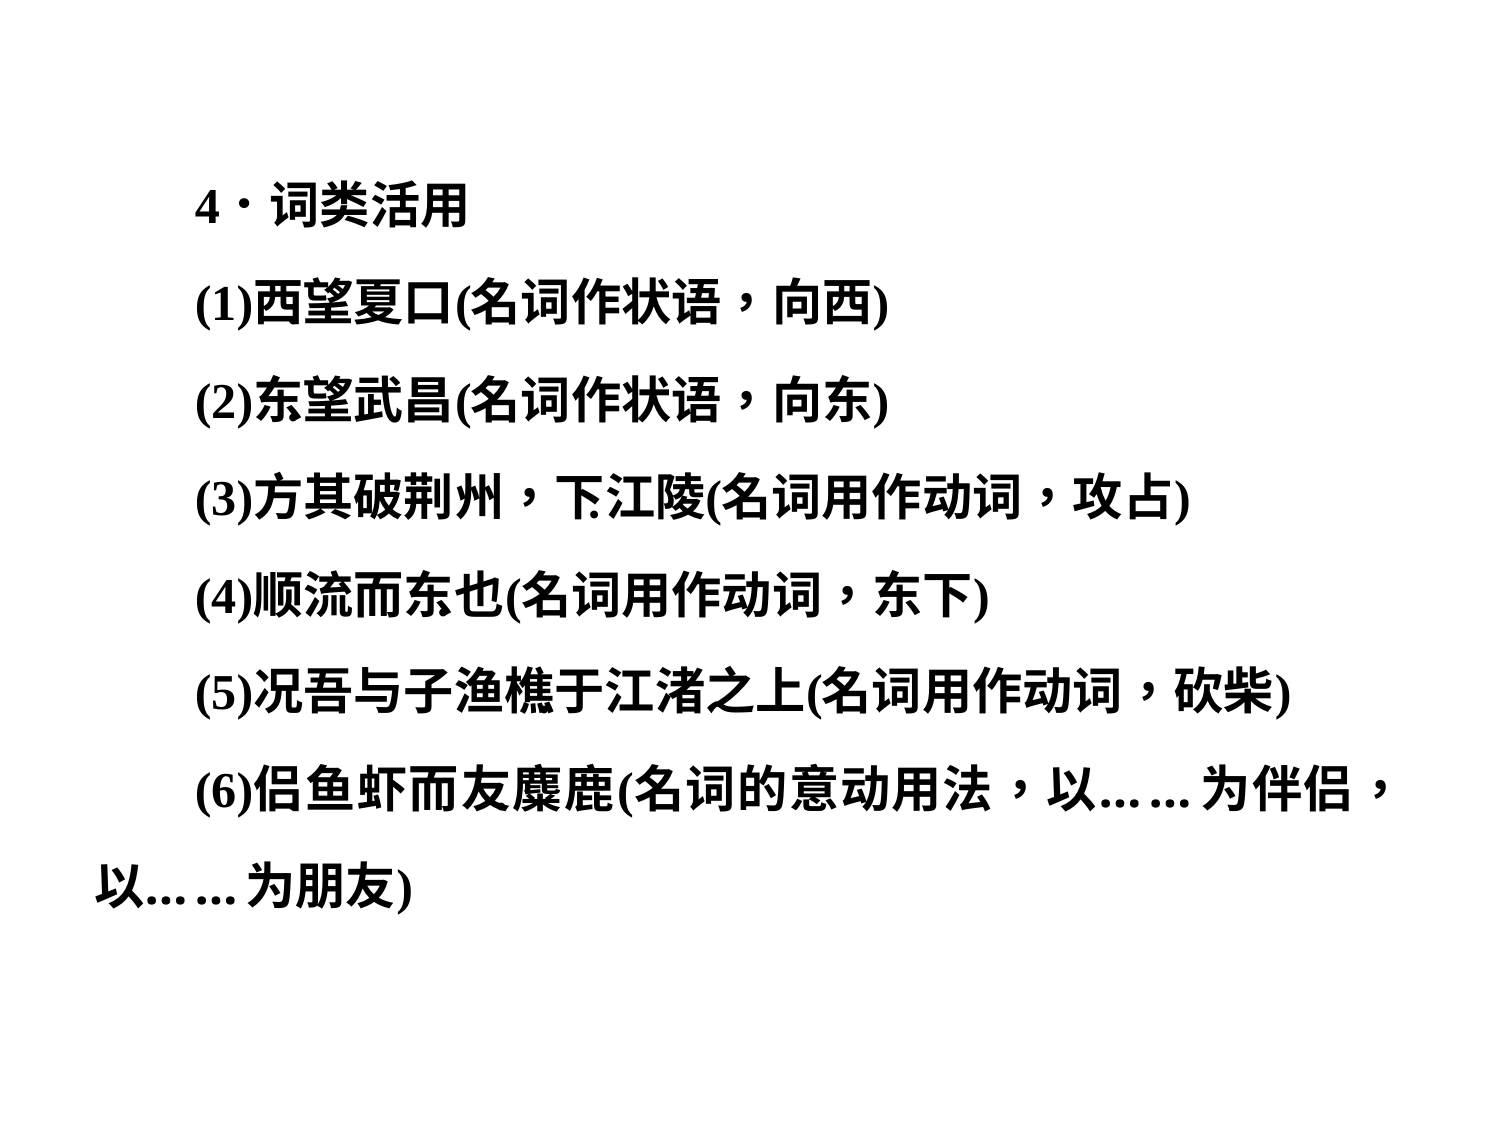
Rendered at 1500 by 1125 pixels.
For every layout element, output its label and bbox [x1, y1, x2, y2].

text_box [93, 173, 1406, 952]
